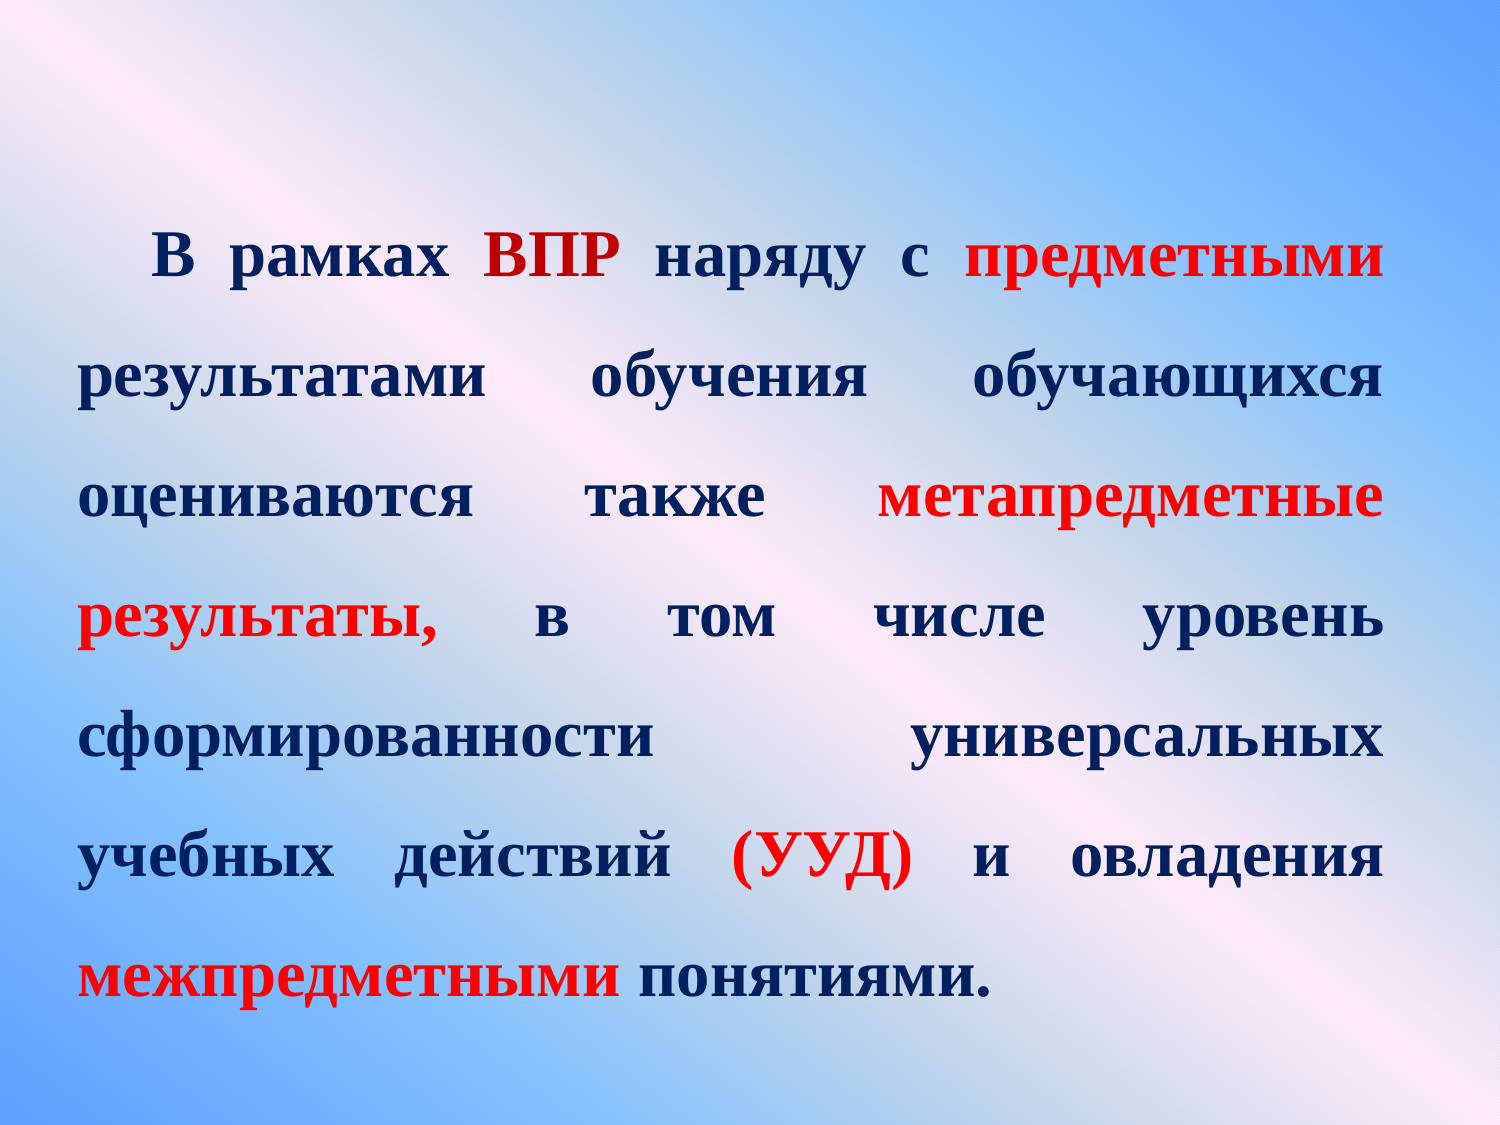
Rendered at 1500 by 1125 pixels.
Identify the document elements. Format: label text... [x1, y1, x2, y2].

picture [0, 0, 1500, 1125]
text_box В рамках ВПР наряду с предметными результатами обучения обучающихся оцениваются также метапредметные результаты, в том числе уровень сформированности универсальных учебных действий (УУД) и овладения межпредметными понятиями. [62, 162, 1400, 1107]
